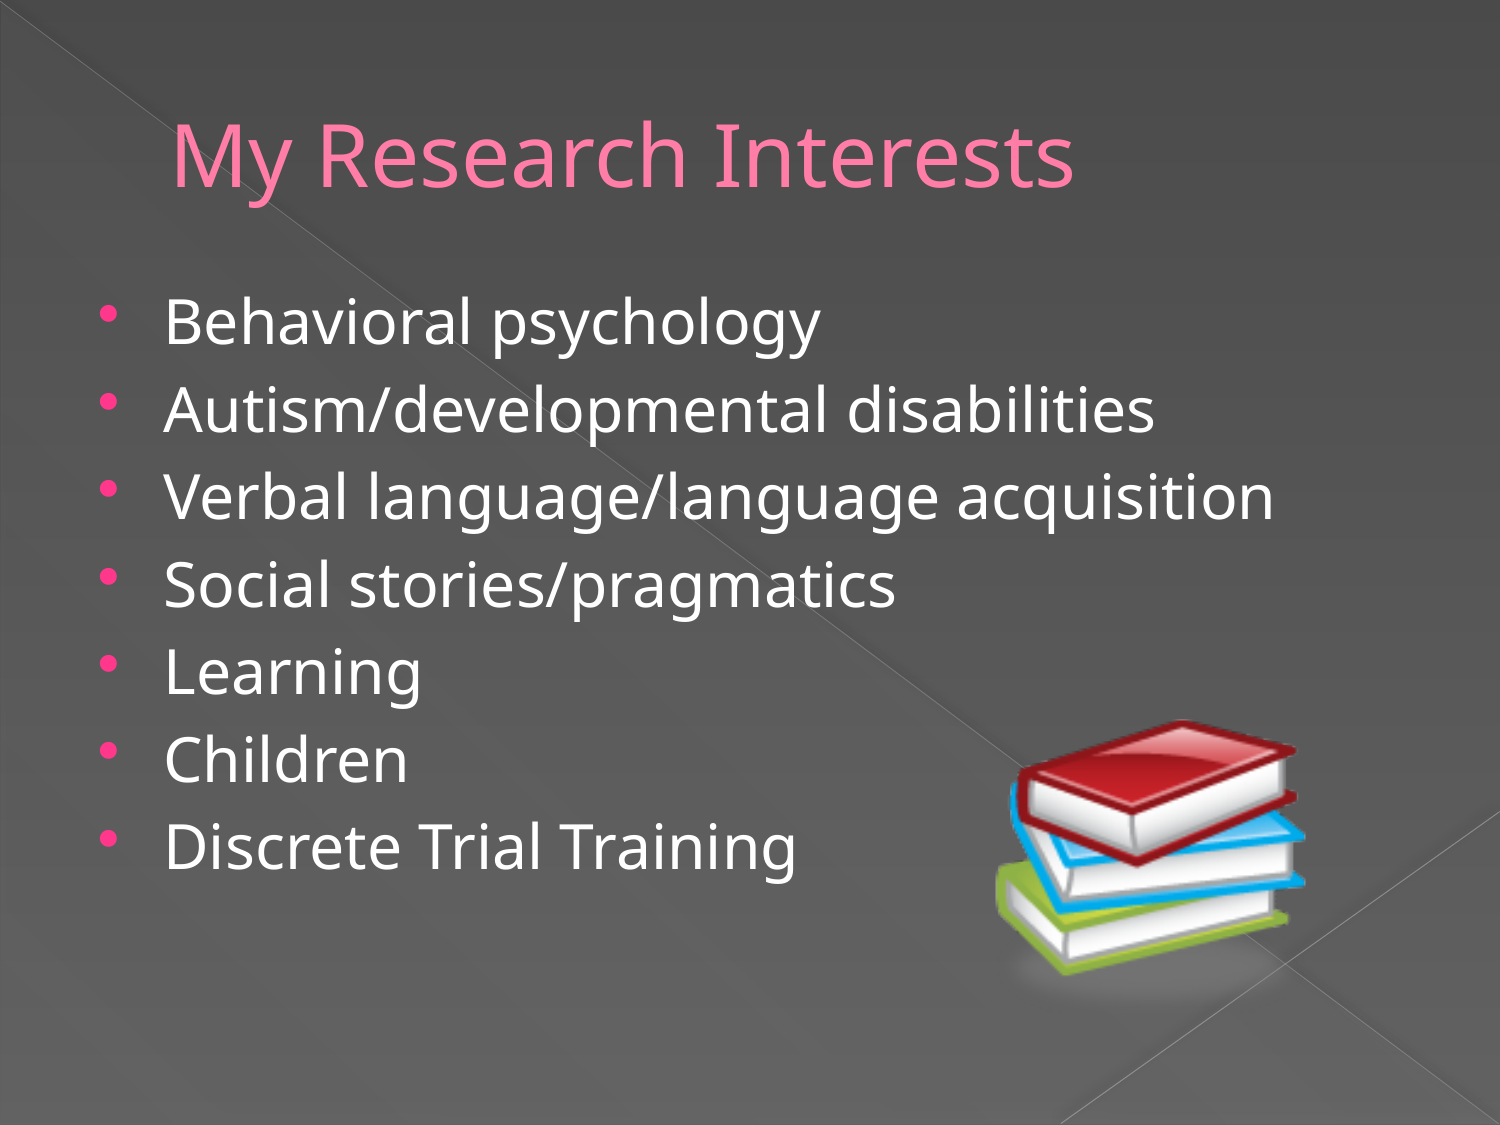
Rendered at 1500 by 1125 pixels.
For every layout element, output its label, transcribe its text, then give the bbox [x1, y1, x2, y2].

picture [974, 662, 1326, 1013]
title My Research Interests [75, 37, 1425, 267]
list Behavioral psychology Autism/developmental disabilities Verbal language/language acquisition Social stories/pragmatics Learning Children Discrete Trial Training [75, 275, 1425, 1025]
